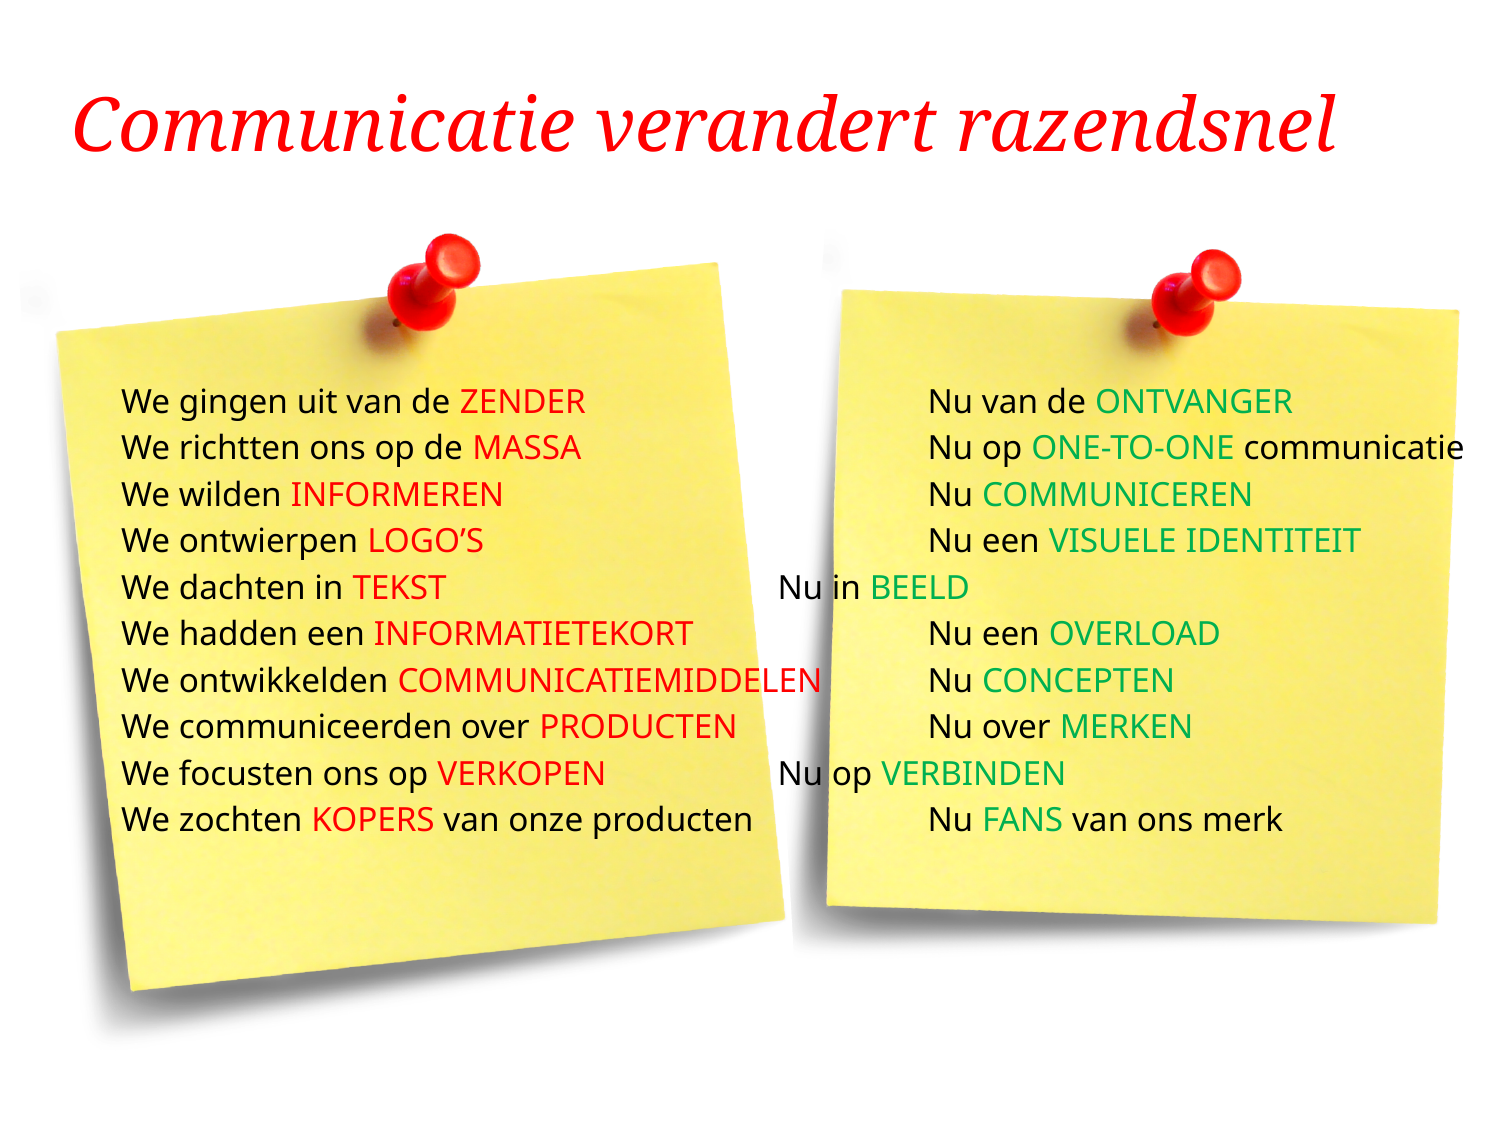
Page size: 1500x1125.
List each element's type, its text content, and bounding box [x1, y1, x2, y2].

picture [795, 225, 1500, 986]
title Communicatie verandert razendsnel [56, 0, 1500, 244]
list We gingen uit van de ZENDER Nu van de ontvanger We richtten ons op de massa Nu op one-to-one communicatie We wilden informeren Nu communiceren We ontwierpen logo’s Nu een visuele identiteit We dachten in tekst Nu in beeld We hadden een informatietekort Nu een overload We ontwikkelden communicatiemiddelen Nu concepten We communiceerden over producten Nu over merken We focusten ons op verkopen Nu op verbinden We zochten kopers van onze producten Nu fans van ons merk [106, 372, 1500, 1118]
picture [17, 196, 775, 1055]
